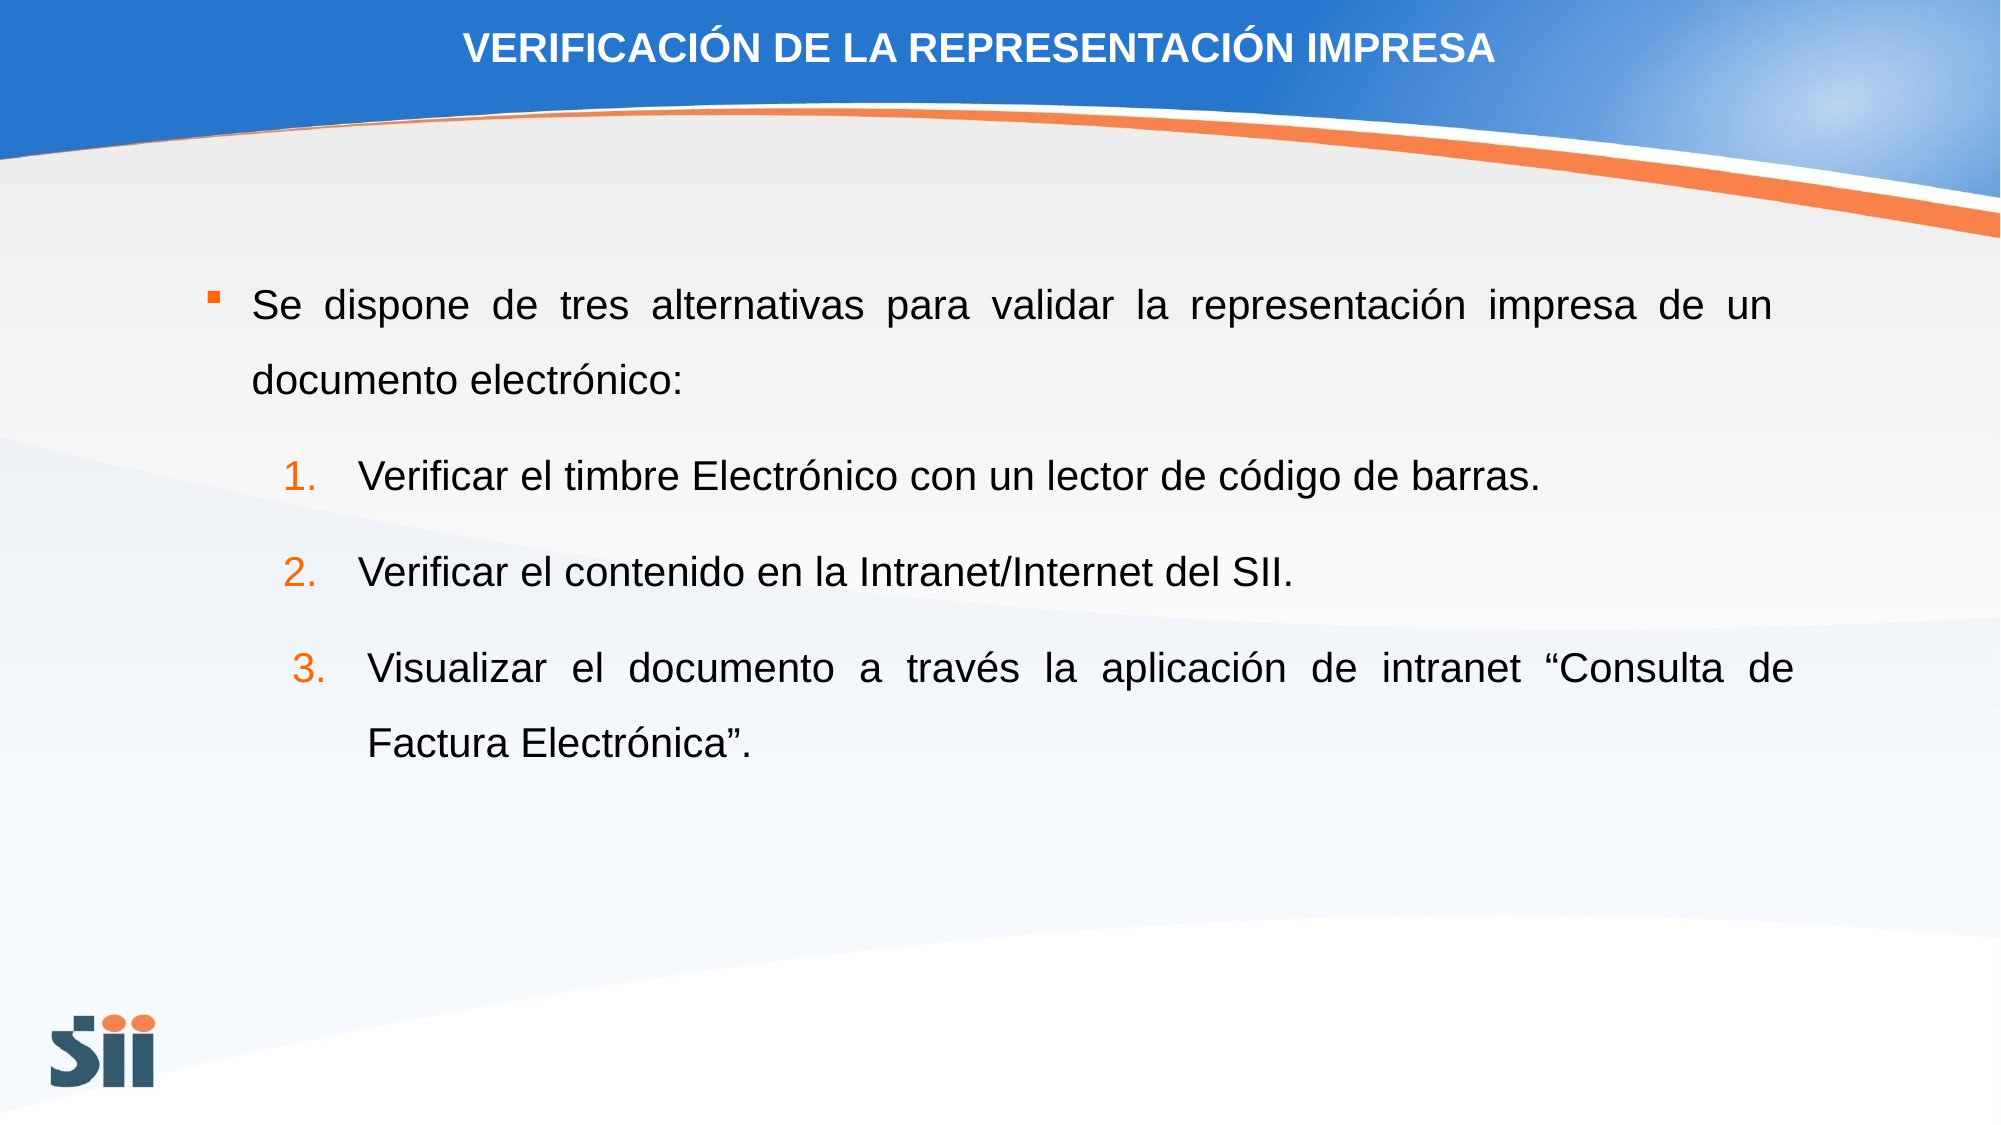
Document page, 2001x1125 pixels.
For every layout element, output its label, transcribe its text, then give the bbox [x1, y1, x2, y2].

text_box VERIFICACIÓN DE LA REPRESENTACIÓN IMPRESA [229, 13, 1730, 79]
text_box Se dispone de tres alternativas para validar la representación impresa de un documento electrónico: Verificar el timbre Electrónico con un lector de código de barras. Verificar el contenido en la Intranet/Internet del SII. Visualizar el documento a través la aplicación de intranet “Consulta de Factura Electrónica”. [189, 245, 1811, 967]
picture [0, 0, 2001, 1125]
